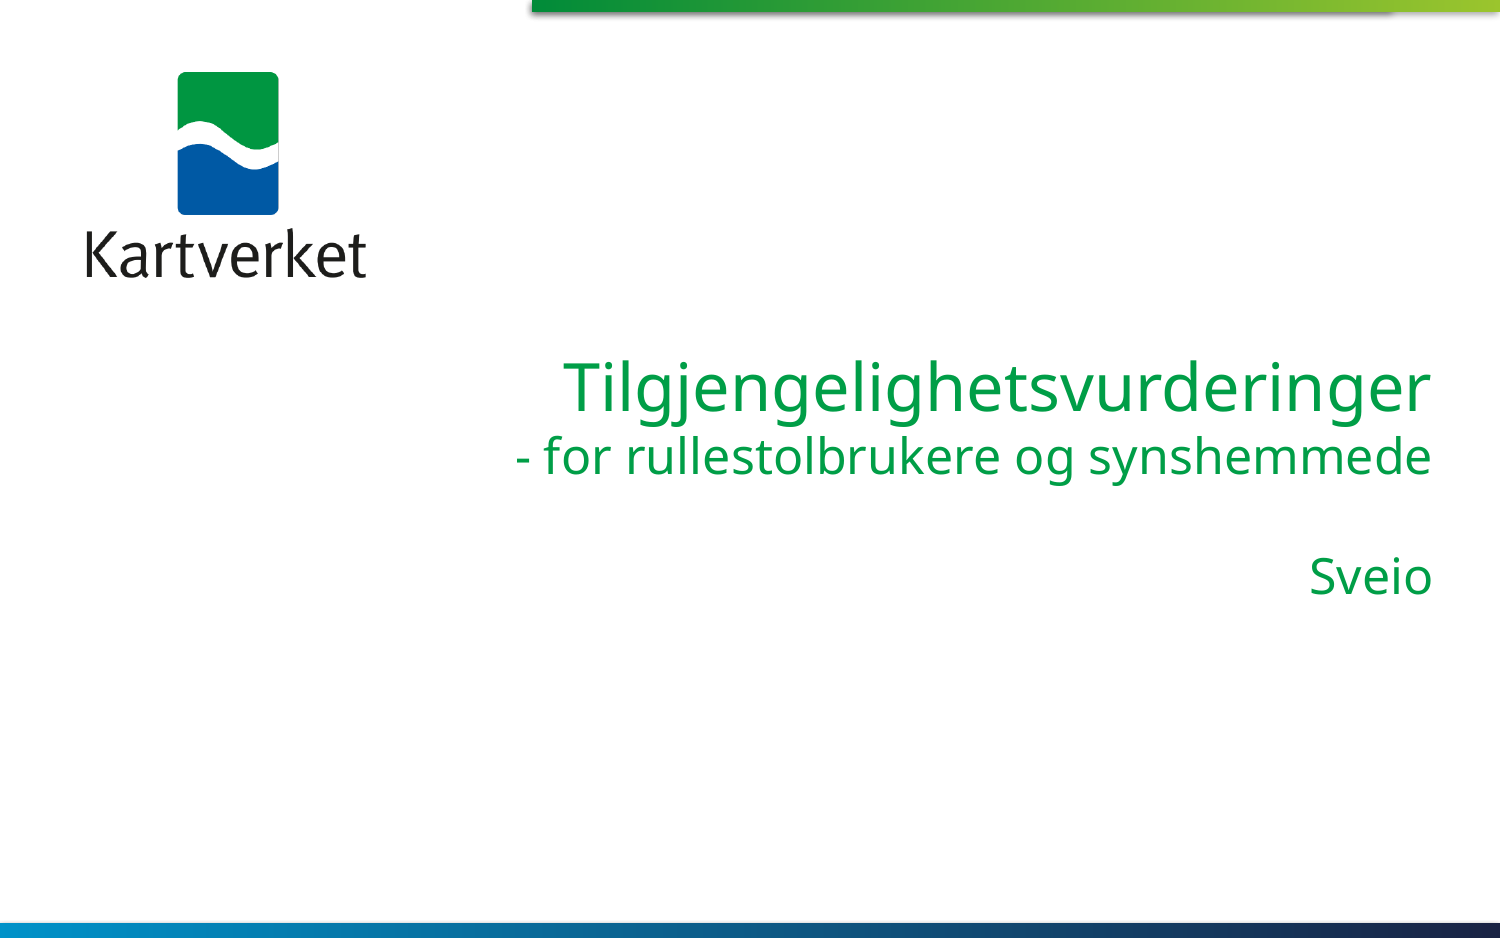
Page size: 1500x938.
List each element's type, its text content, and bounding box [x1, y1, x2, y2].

text_box Tilgjengelighetsvurderinger - for rullestolbrukere og synshemmede Sveio [66, 337, 1449, 613]
